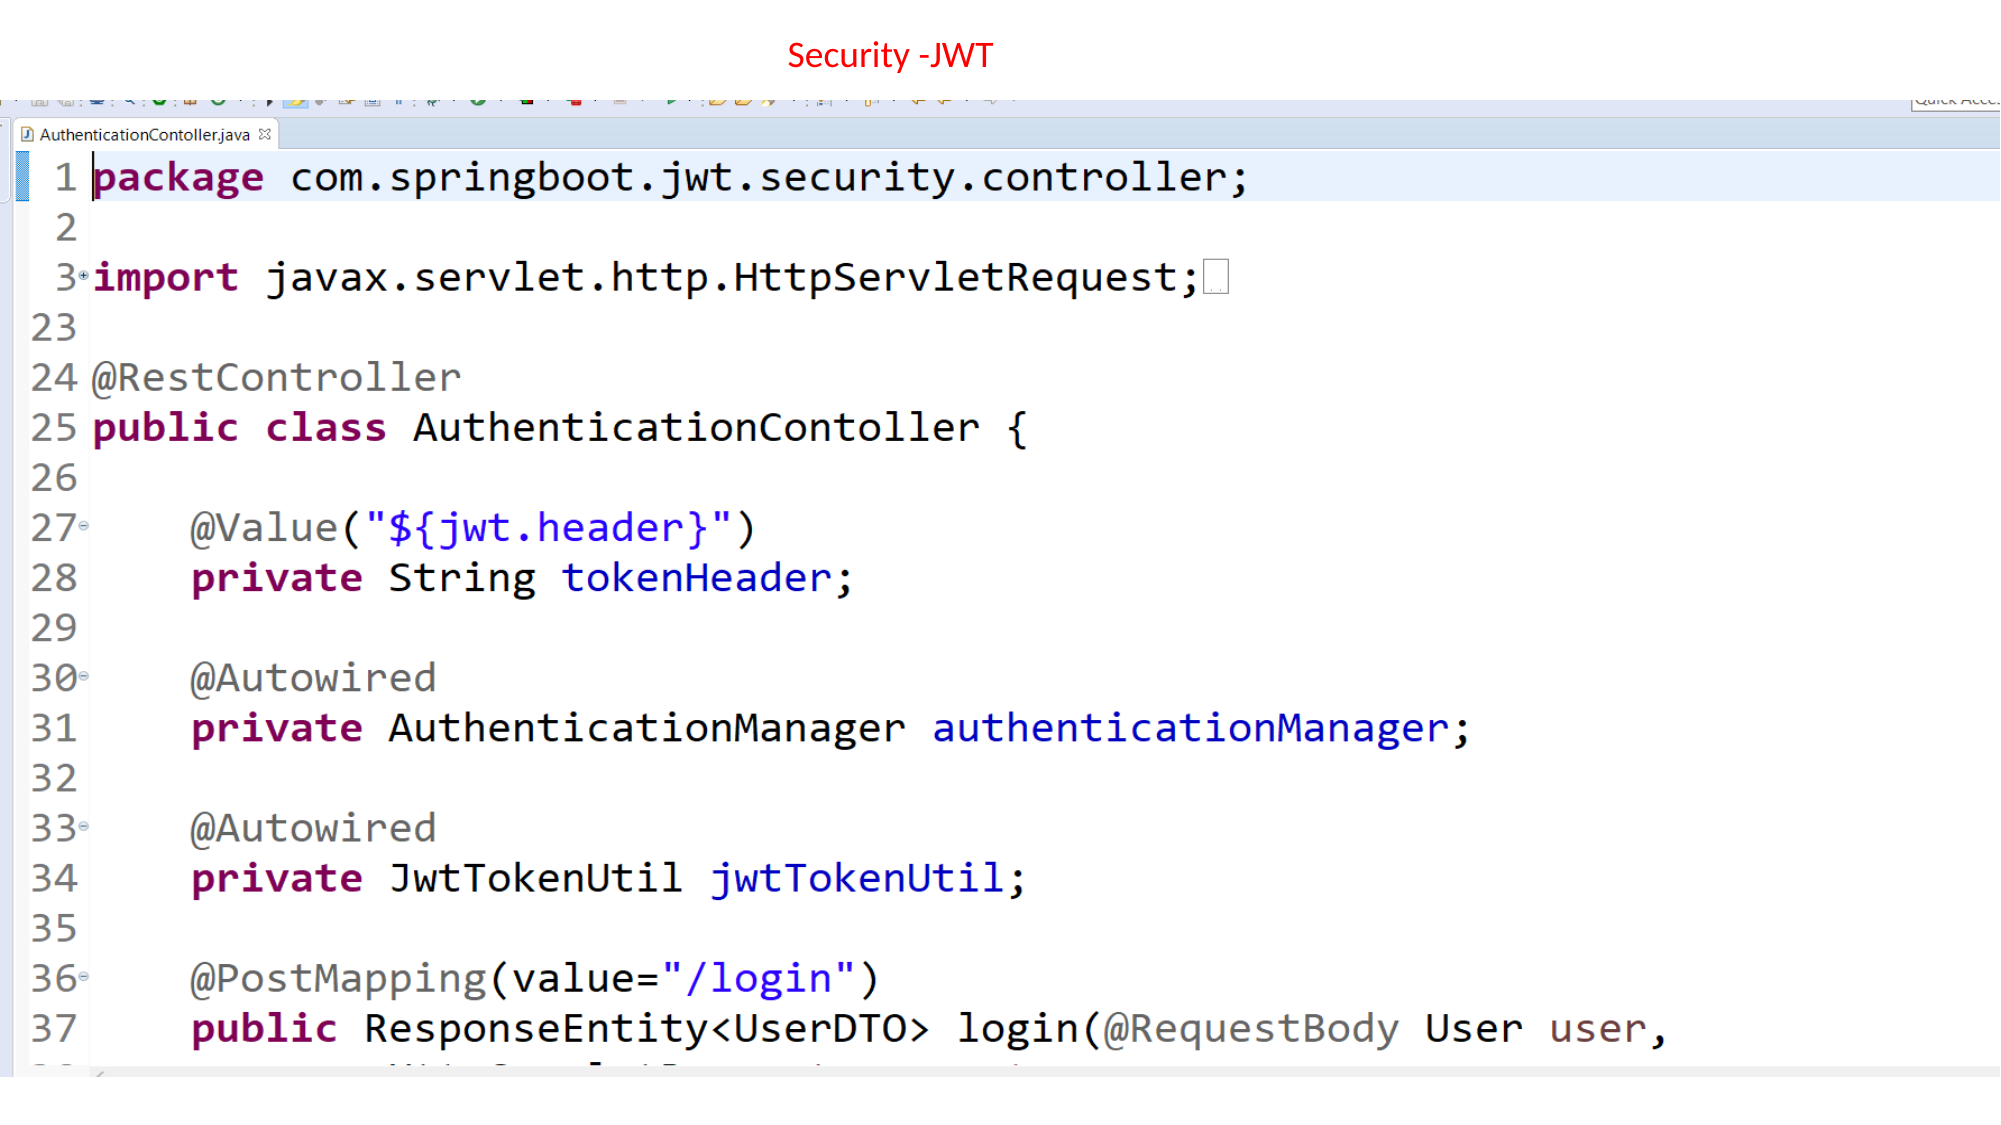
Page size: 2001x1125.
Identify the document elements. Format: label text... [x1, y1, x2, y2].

text_box Security -JWT [368, 16, 1413, 88]
picture [0, 100, 2000, 1078]
